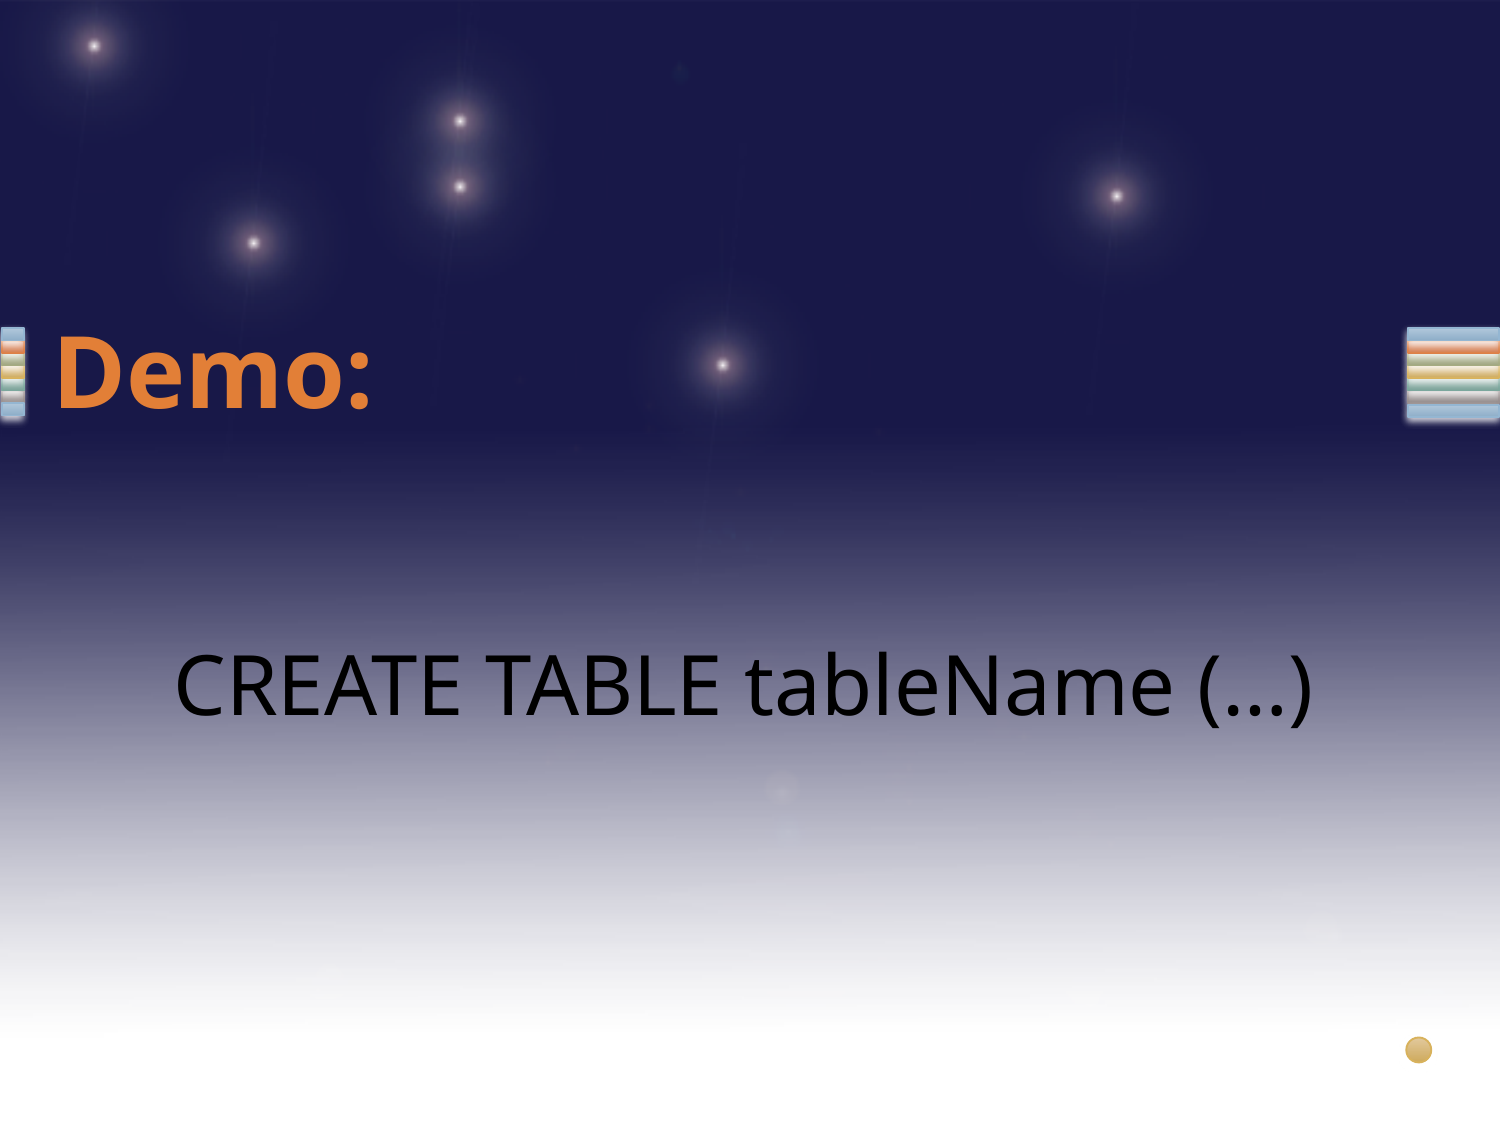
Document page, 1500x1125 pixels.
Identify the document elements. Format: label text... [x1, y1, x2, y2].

text_box [125, 487, 1288, 624]
picture [0, 0, 1500, 1125]
title Demo: [37, 275, 1388, 463]
text_box CREATE TABLE tableName (…) [74, 624, 1413, 1058]
